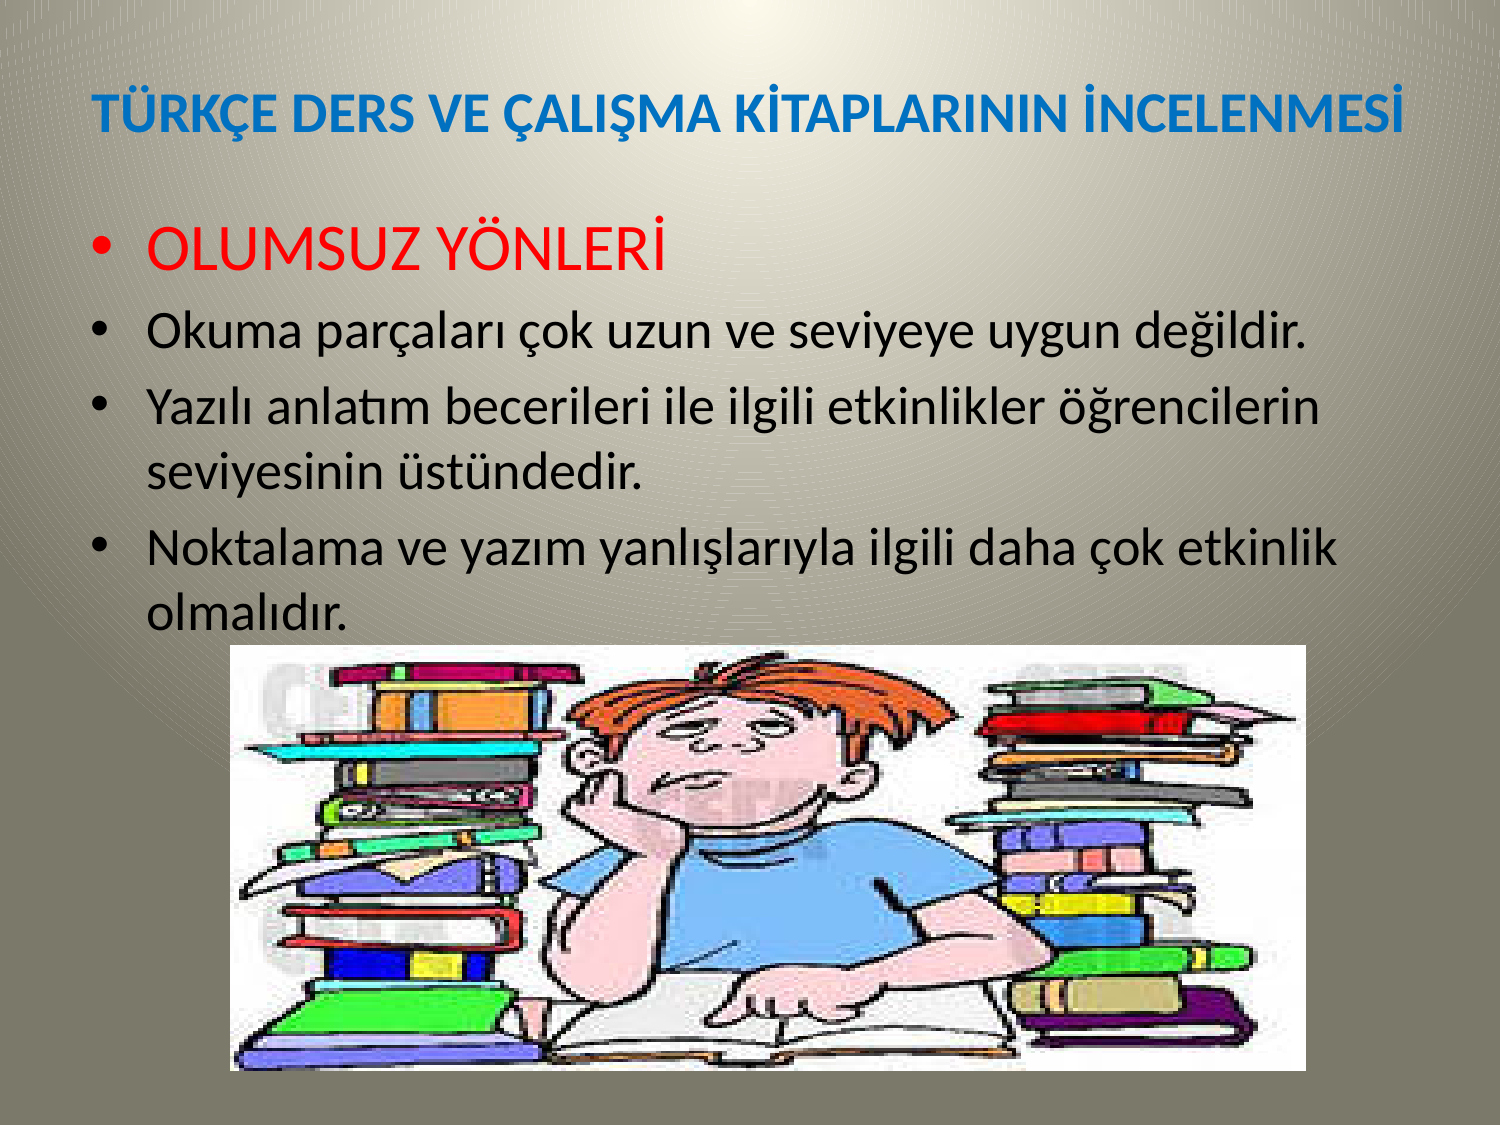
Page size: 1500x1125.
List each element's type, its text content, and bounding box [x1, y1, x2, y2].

list OLUMSUZ YÖNLERİ Okuma parçaları çok uzun ve seviyeye uygun değildir. Yazılı anlatım becerileri ile ilgili etkinlikler öğrencilerin seviyesinin üstündedir. Noktalama ve yazım yanlışlarıyla ilgili daha çok etkinlik olmalıdır. [75, 196, 1425, 1125]
title TÜRKÇE DERS VE ÇALIŞMA KİTAPLARININ İNCELENMESİ [75, 45, 1425, 173]
picture [229, 644, 1306, 1071]
